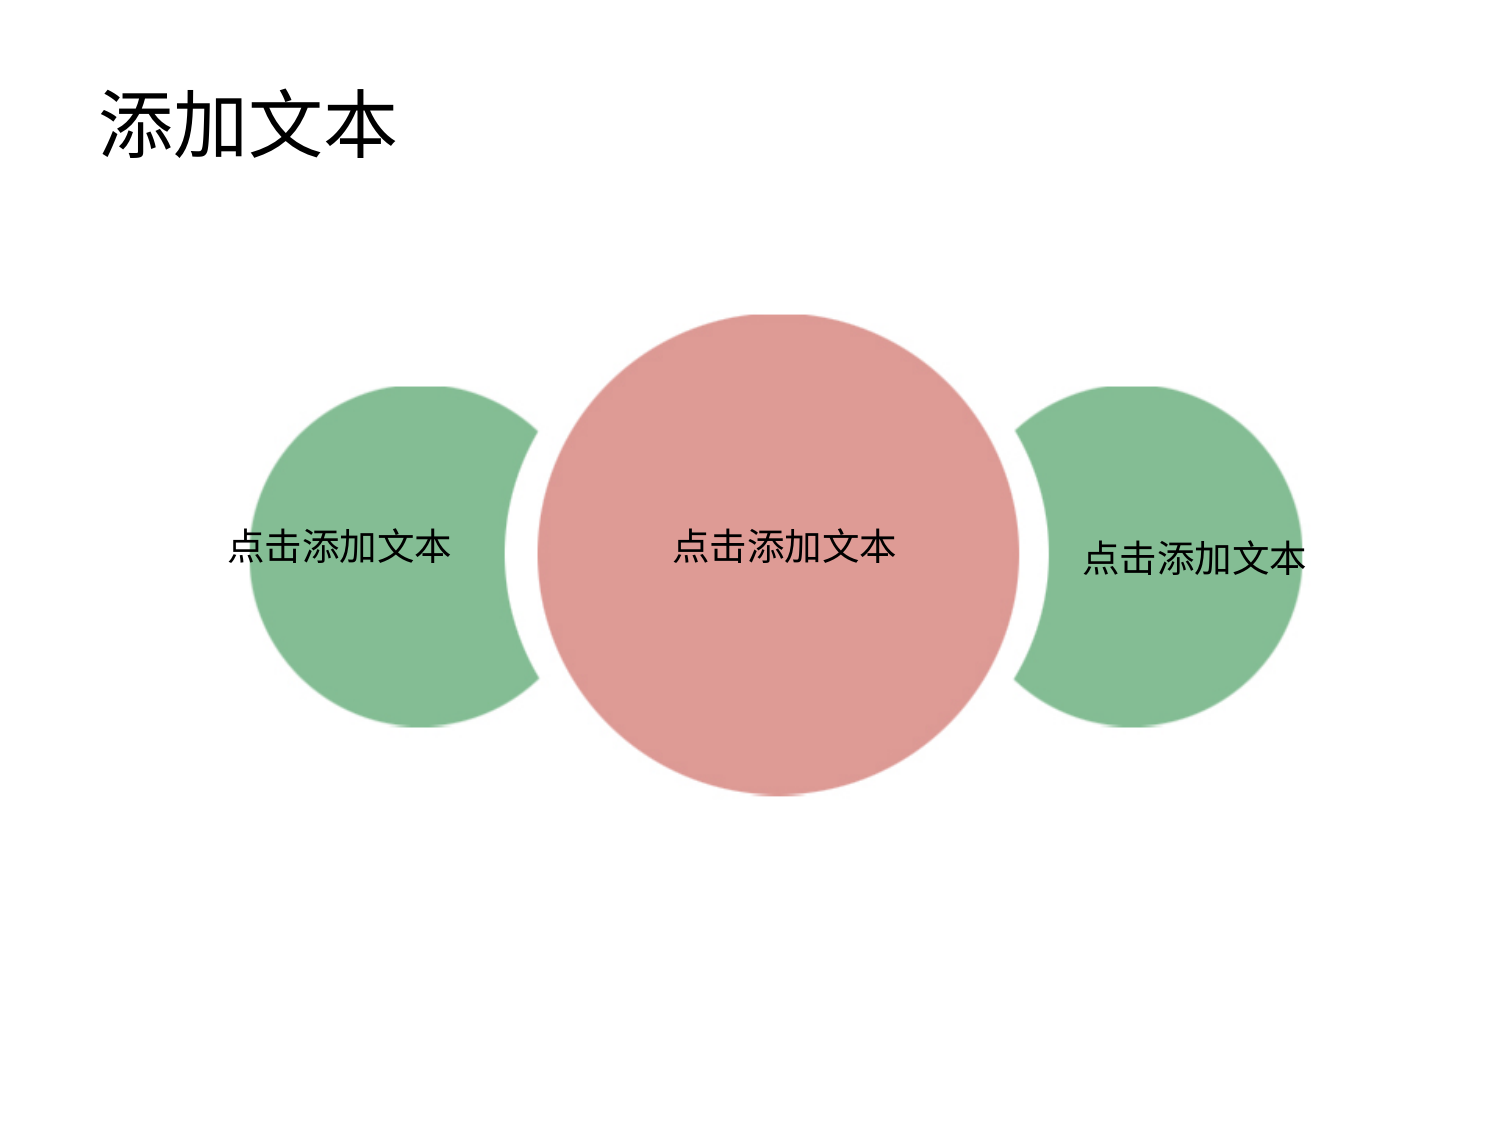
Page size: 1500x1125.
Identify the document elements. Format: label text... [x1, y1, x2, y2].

picture [0, 0, 1500, 1125]
text_box 点击添加文本 [1067, 527, 1323, 588]
text_box 点击添加文本 [212, 515, 467, 576]
text_box 添加文本 [83, 70, 414, 175]
text_box 点击添加文本 [657, 515, 913, 576]
